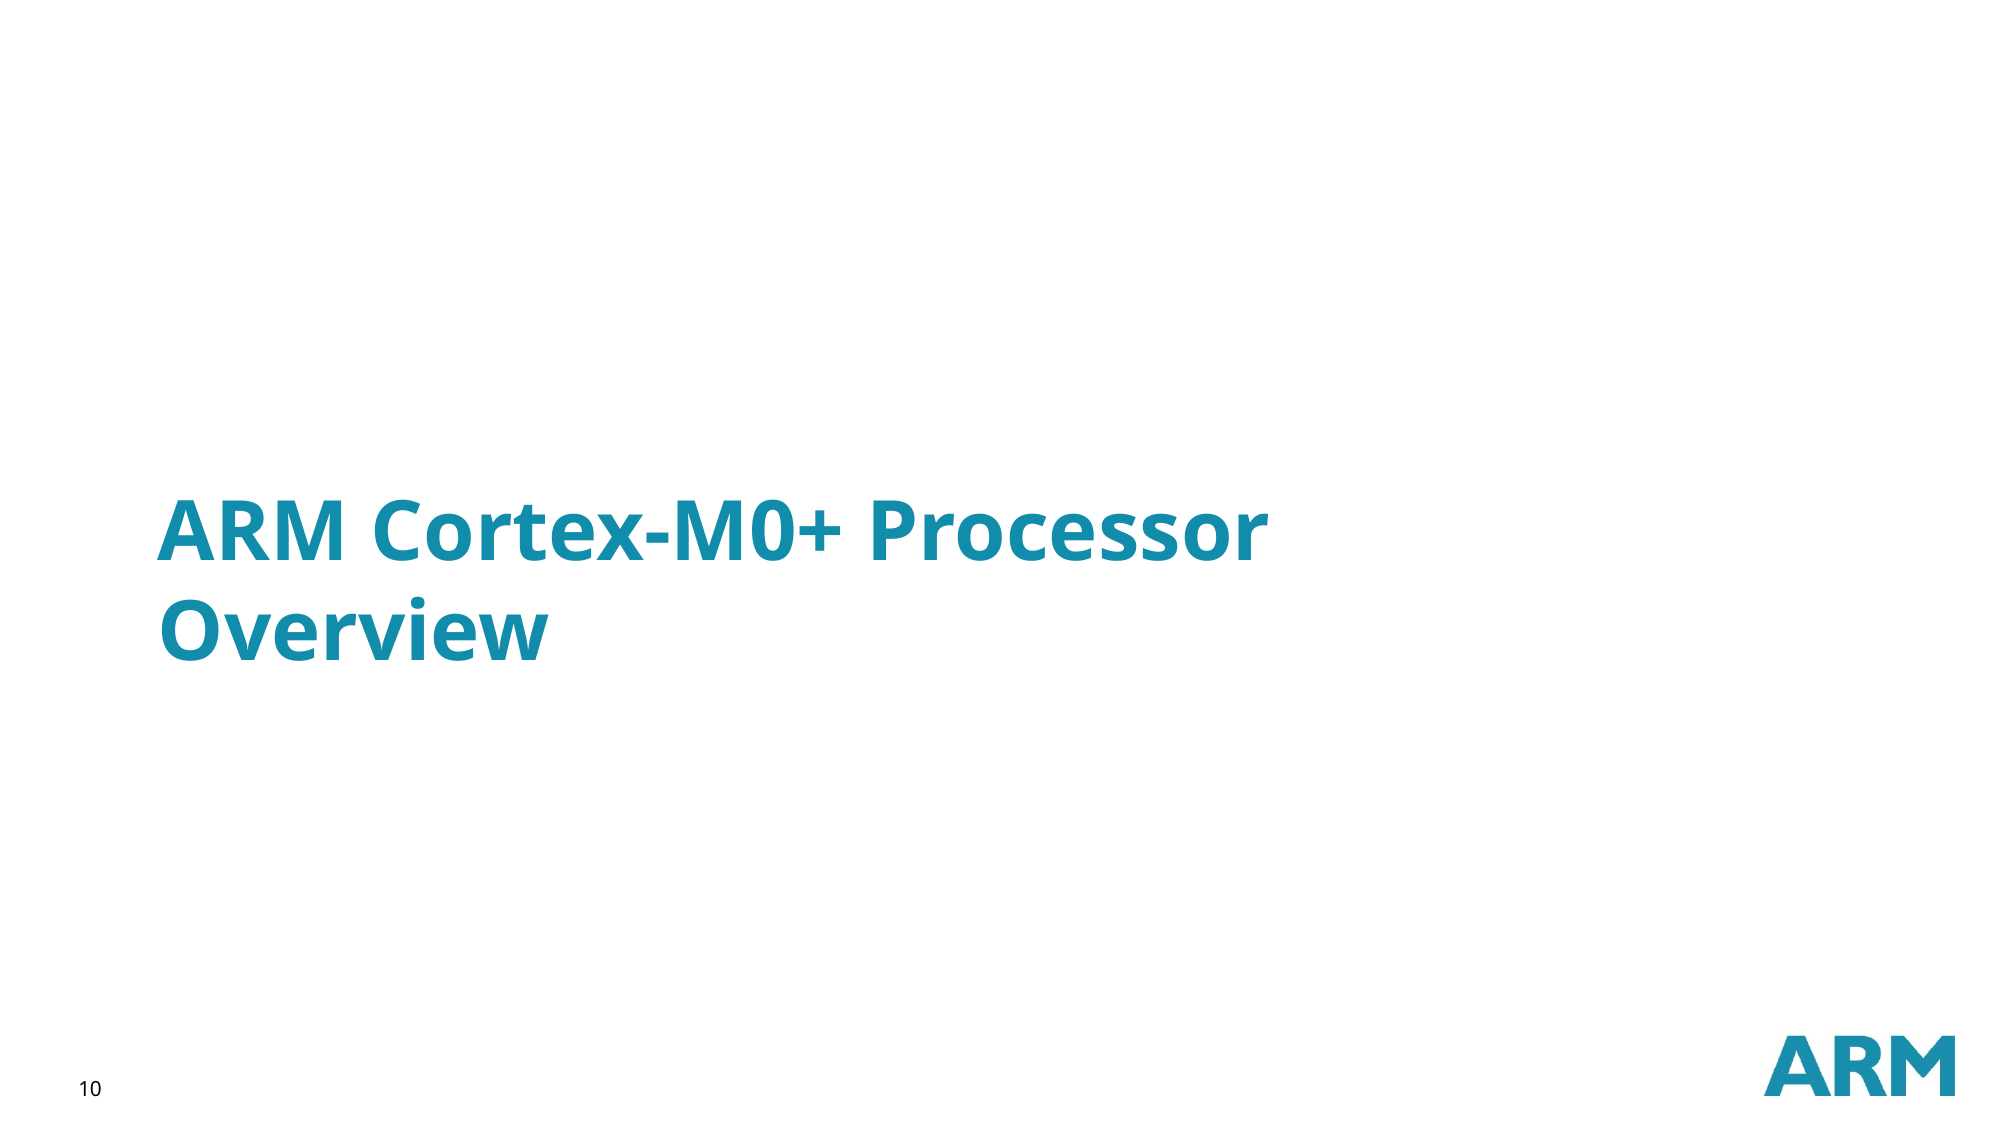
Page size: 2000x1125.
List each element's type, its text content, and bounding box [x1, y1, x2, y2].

picture [1763, 1035, 1955, 1096]
title ARM Cortex-M0+ Processor Overview [157, 477, 1858, 777]
